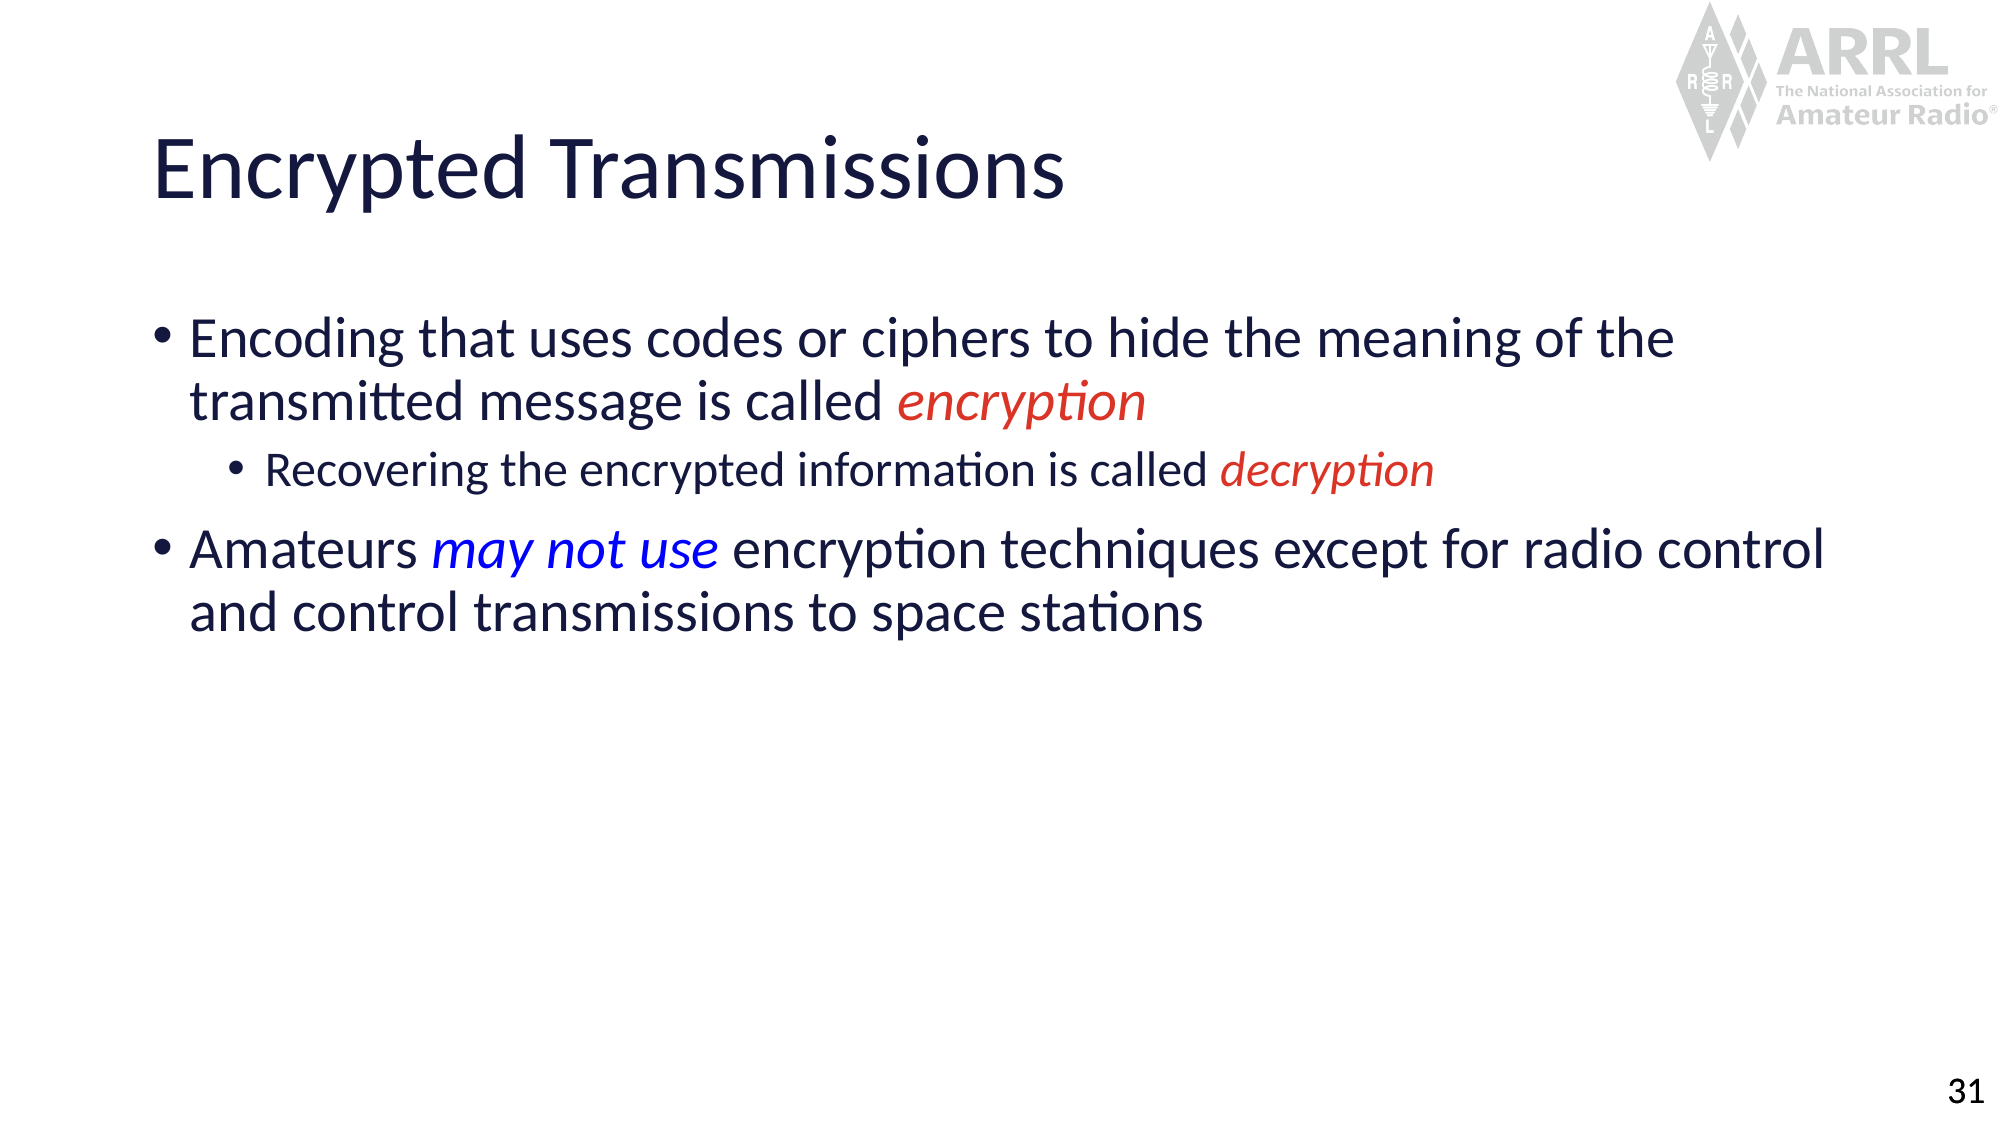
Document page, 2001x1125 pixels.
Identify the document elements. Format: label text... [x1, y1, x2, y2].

picture [1674, 0, 2000, 164]
title Encrypted Transmissions [137, 59, 1863, 278]
list Encoding that uses codes or ciphers to hide the meaning of the transmitted message is called encryption Recovering the encrypted information is called decryption Amateurs may not use encryption techniques except for radio control and control transmissions to space stations [137, 299, 1863, 1014]
